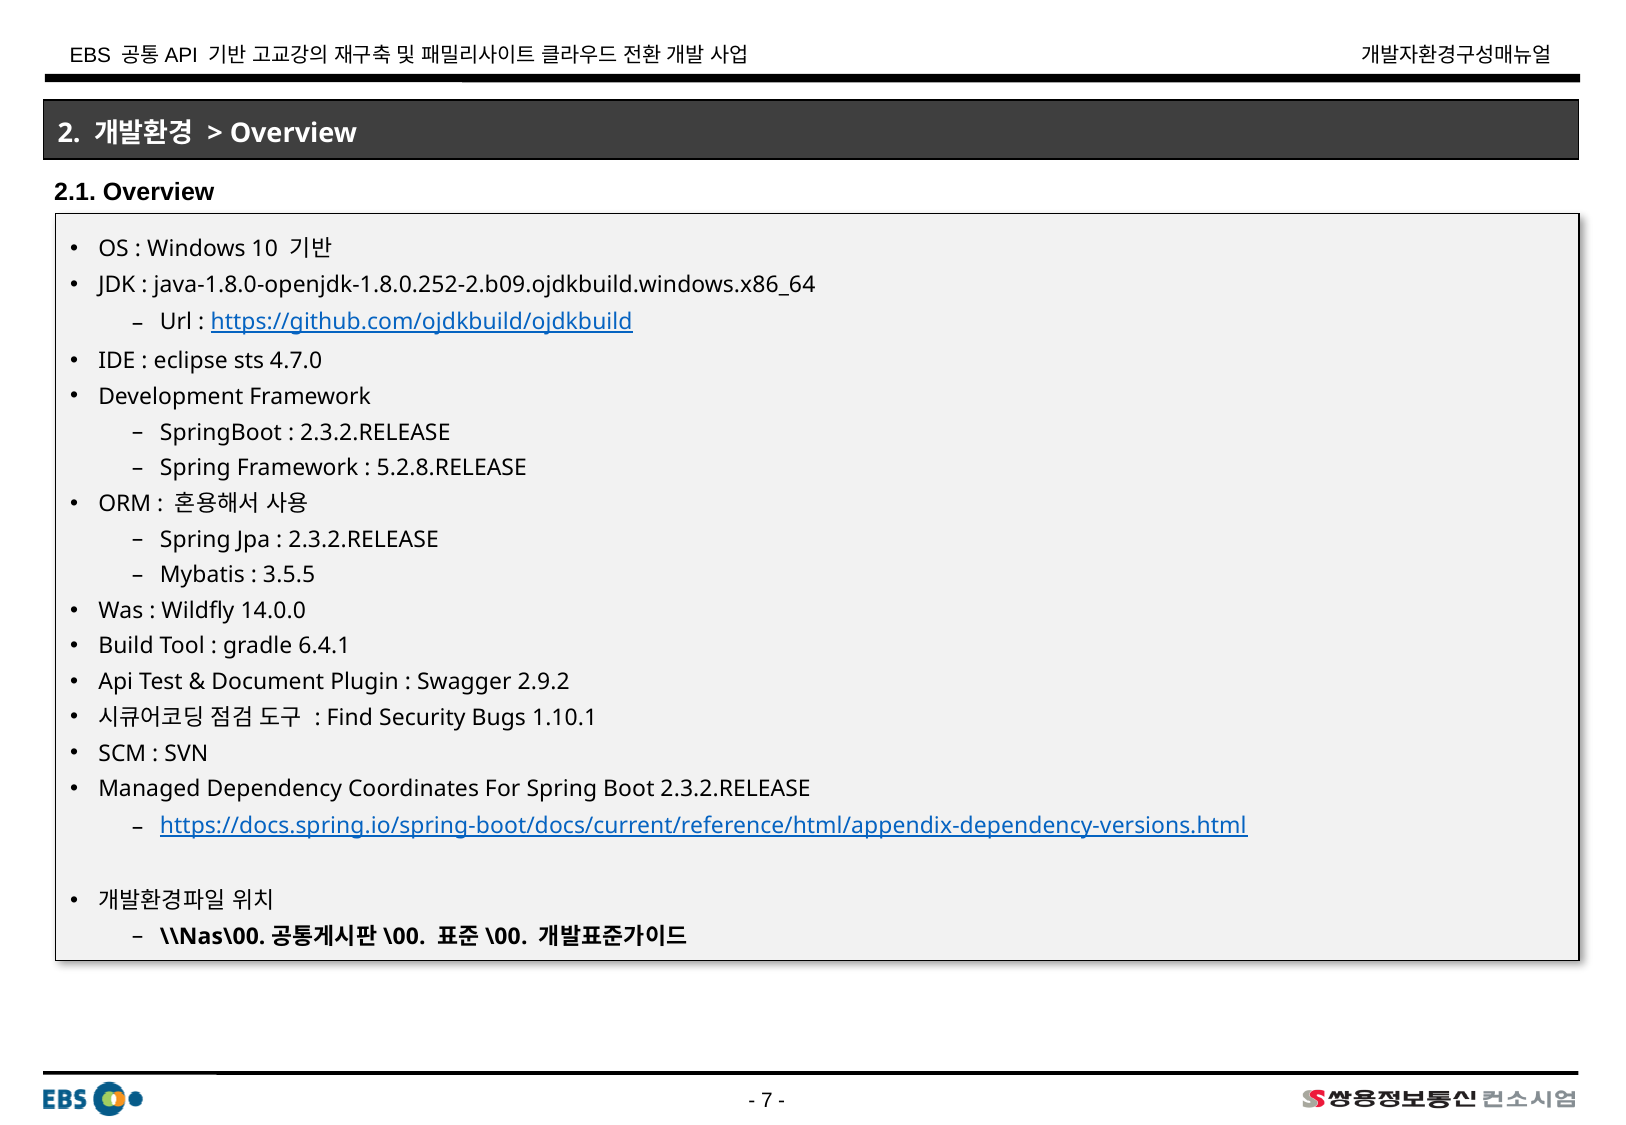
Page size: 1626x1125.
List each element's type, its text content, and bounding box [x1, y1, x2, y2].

picture [1293, 1082, 1586, 1116]
text_box OS : Windows 10 기반 JDK : java-1.8.0-openjdk-1.8.0.252-2.b09.ojdkbuild.windows.x86_64 Url : https://github.com/ojdkbuild/ojdkbuild IDE : eclipse sts 4.7.0 Development Framework SpringBoot : 2.3.2.RELEASE Spring Framework : 5.2.8.RELEASE ORM : 혼용해서 사용 Spring Jpa : 2.3.2.RELEASE Mybatis : 3.5.5 Was : Wildfly 14.0.0 Build Tool : gradle 6.4.1 Api Test & Document Plugin : Swagger 2.9.2 시큐어코딩 점검 도구 : Find Security Bugs 1.10.1 SCM : SVN Managed Dependency Coordinates For Spring Boot 2.3.2.RELEASE https://docs.spring.io/spring-boot/docs/current/reference/html/appendix-dependency-versions.html 개발환경파일 위치 \\Nas\00.공통게시판\00. 표준\00. 개발표준가이드 [55, 213, 1580, 961]
text_box 2. 개발환경 > Overview [42, 107, 869, 155]
picture [40, 1078, 146, 1119]
text_box 2.1. Overview [54, 174, 861, 205]
